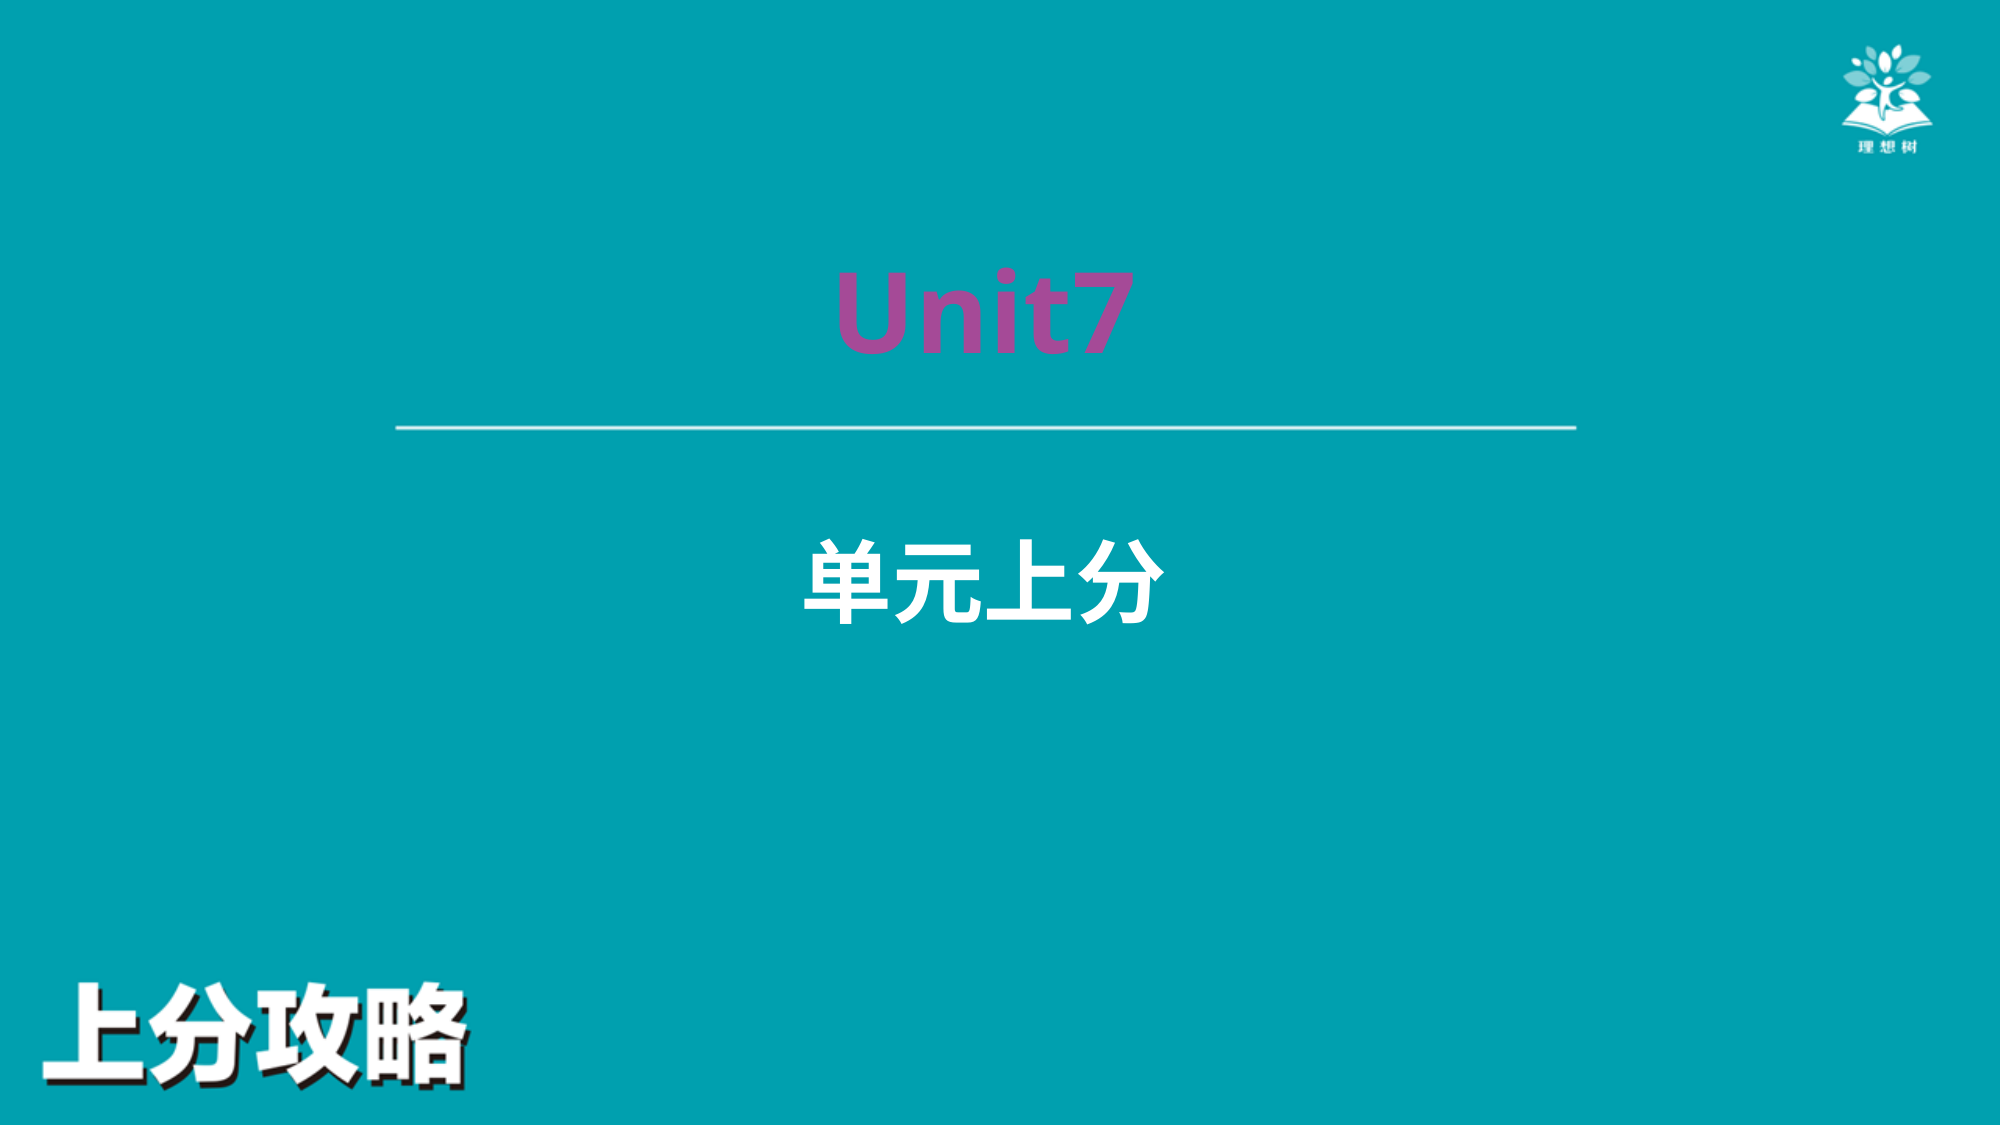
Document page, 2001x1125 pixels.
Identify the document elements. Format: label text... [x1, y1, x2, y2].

picture [0, 0, 2000, 1125]
text_box 单元上分 [391, 460, 1577, 696]
text_box Unit7 [391, 231, 1577, 384]
